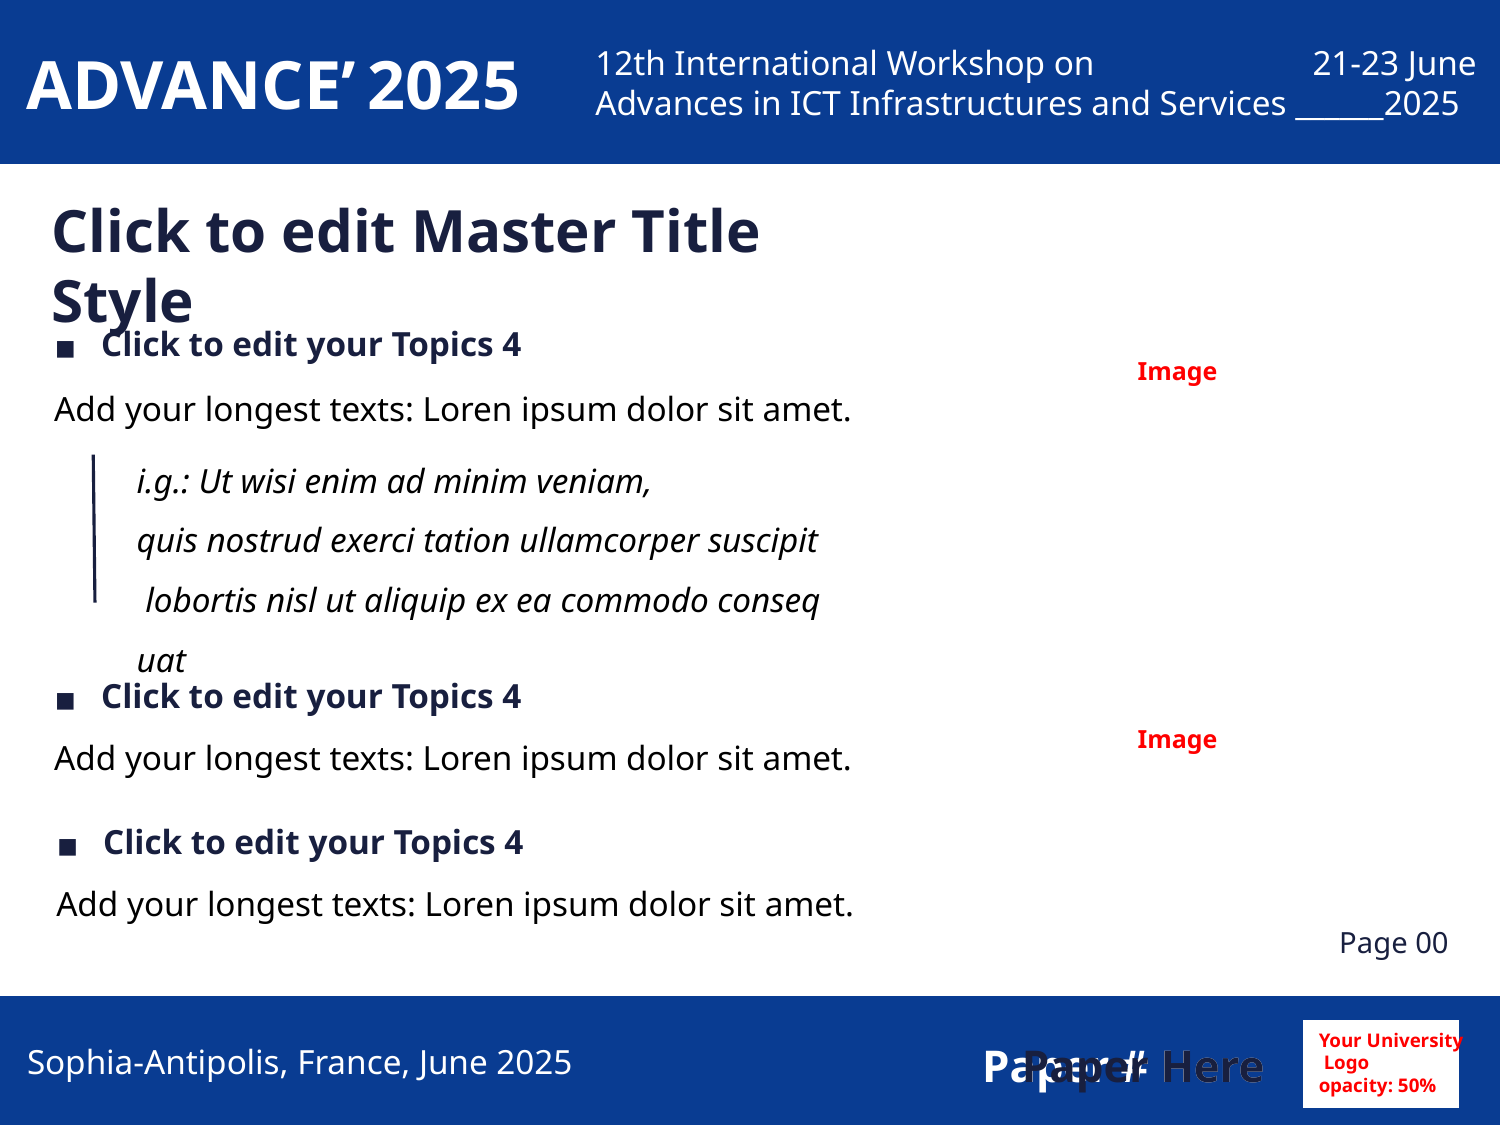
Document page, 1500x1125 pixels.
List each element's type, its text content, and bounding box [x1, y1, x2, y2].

text_box Paper Here [520, 1030, 1280, 1099]
text_box Add your longest texts: Loren ipsum dolor sit amet. [39, 360, 889, 436]
text_box Add your longest texts: Loren ipsum dolor sit amet. [41, 856, 891, 931]
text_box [93, 432, 839, 670]
text_box Image [1071, 716, 1284, 762]
text_box Click to edit your Topics 4 [39, 315, 889, 360]
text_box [1303, 1020, 1479, 1107]
text_box Ima [913, 578, 1443, 901]
text_box Ima [913, 220, 1443, 543]
text_box Click to edit Master Title Style [36, 186, 887, 342]
text_box Add your longest texts: Loren ipsum dolor sit amet. [39, 709, 889, 785]
text_box Image [1071, 347, 1284, 393]
text_box Click to edit your Topics 4 [41, 813, 891, 856]
text_box Page 00 [1324, 917, 1485, 968]
text_box Click to edit your Topics 4 [39, 667, 889, 709]
